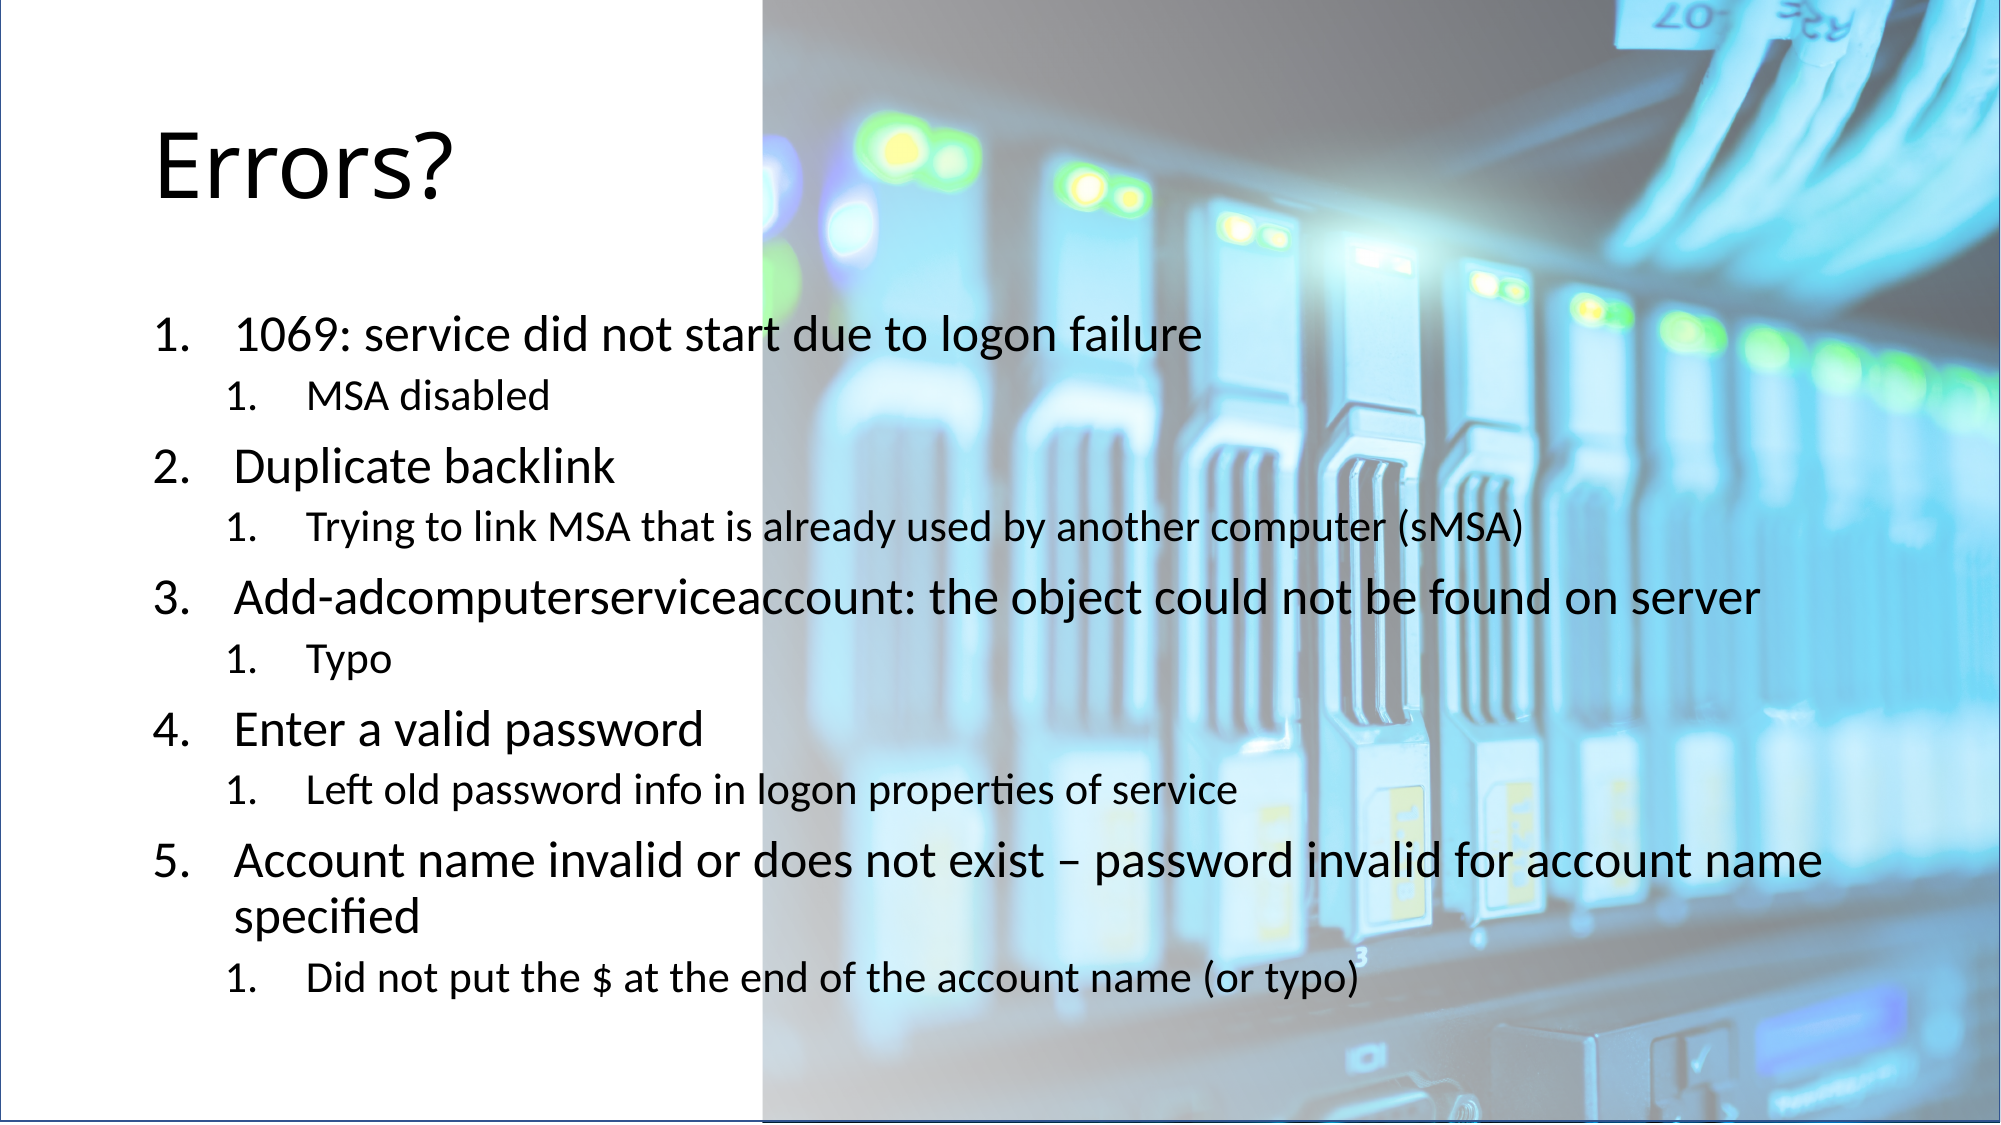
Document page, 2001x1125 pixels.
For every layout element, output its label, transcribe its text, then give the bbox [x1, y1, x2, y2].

title Errors? [137, 59, 1863, 278]
list 1069: service did not start due to logon failure MSA disabled Duplicate backlink Trying to link MSA that is already used by another computer (sMSA) Add-adcomputerserviceaccount: the object could not be found on server Typo Enter a valid password Left old password info in logon properties of service Account name invalid or does not exist – password invalid for account name specified Did not put the $ at the end of the account name (or typo) [137, 299, 1863, 1014]
